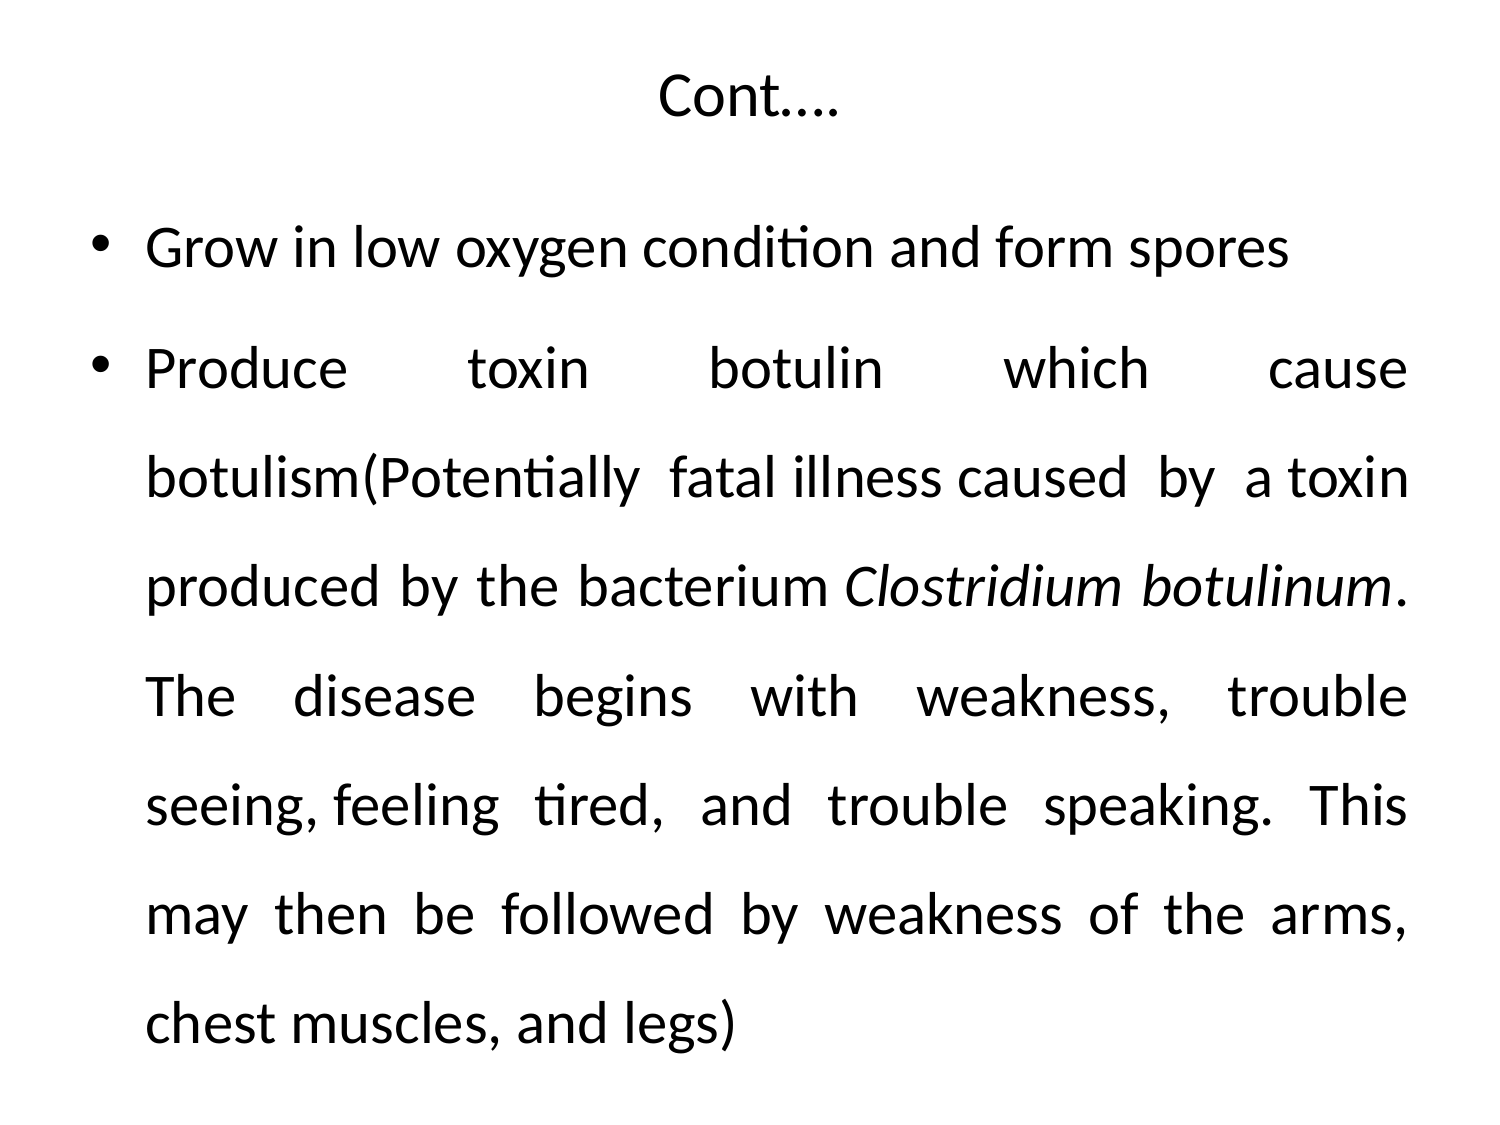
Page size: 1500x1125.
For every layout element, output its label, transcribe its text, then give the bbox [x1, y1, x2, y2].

list Grow in low oxygen condition and form spores Produce toxin botulin which cause botulism(Potentially fatal illness caused by a toxin produced by the bacterium Clostridium botulinum. The disease begins with weakness, trouble seeing, feeling tired, and trouble speaking. This may then be followed by weakness of the arms, chest muscles, and legs) [75, 162, 1425, 1075]
title Cont…. [75, 45, 1425, 138]
